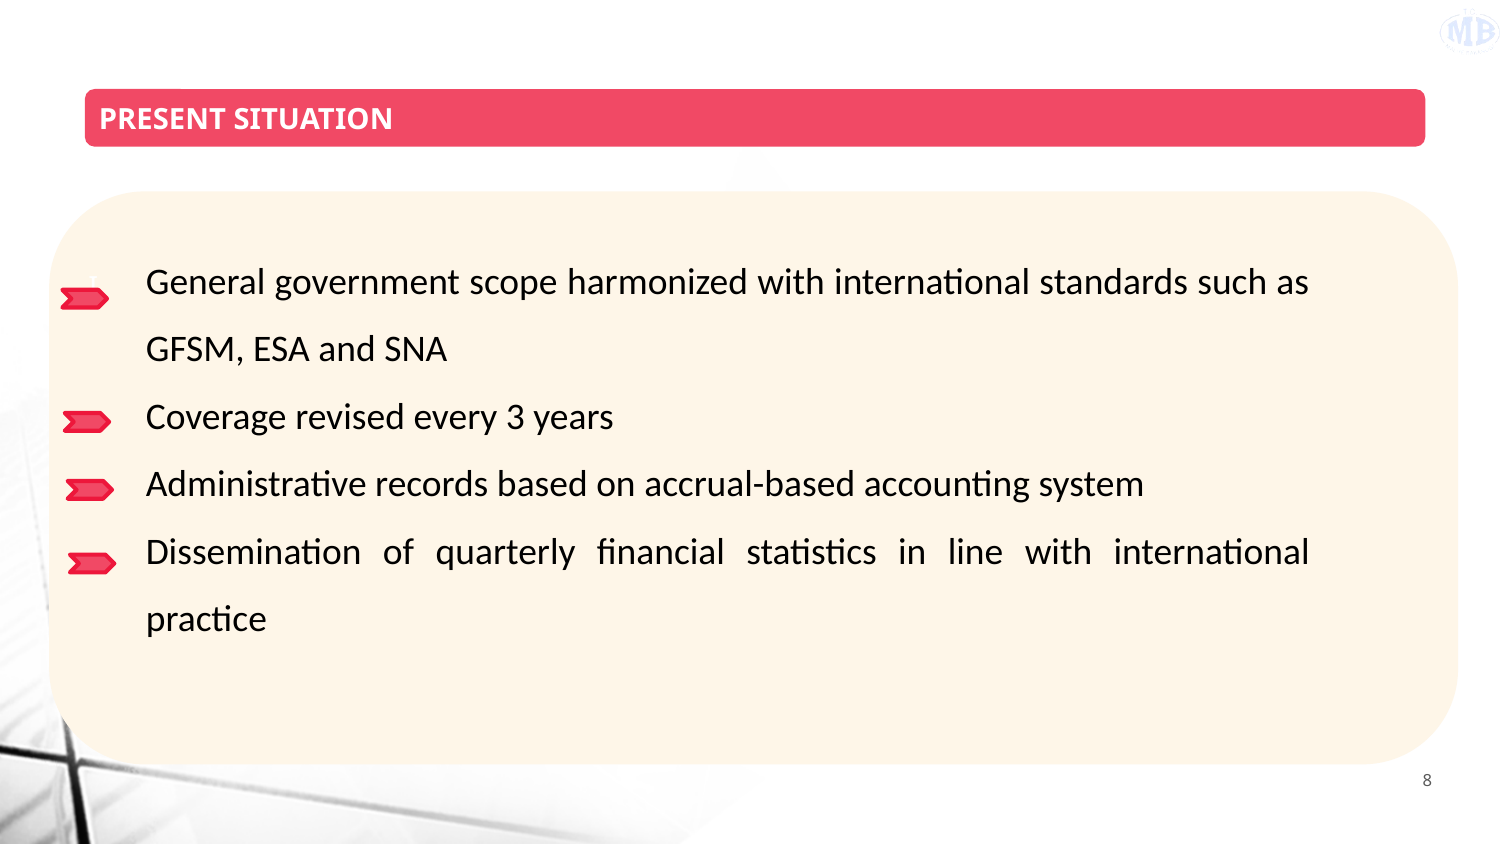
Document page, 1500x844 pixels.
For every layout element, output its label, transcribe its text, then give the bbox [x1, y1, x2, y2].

picture [0, 0, 1500, 844]
text_box I [47, 189, 1461, 767]
text_box [60, 287, 110, 310]
slide_number 8 [1293, 764, 1444, 798]
text_box [65, 478, 115, 501]
text_box [62, 410, 112, 433]
text_box [68, 552, 117, 575]
text_box PRESENT SITUATION [82, 86, 1428, 149]
text_box General government scope harmonized with international standards such as GFSM, ESA and SNA Coverage revised every 3 years Administrative records based on accrual-based accounting system Dissemination of quarterly financial statistics in line with international practice [134, 191, 1323, 645]
